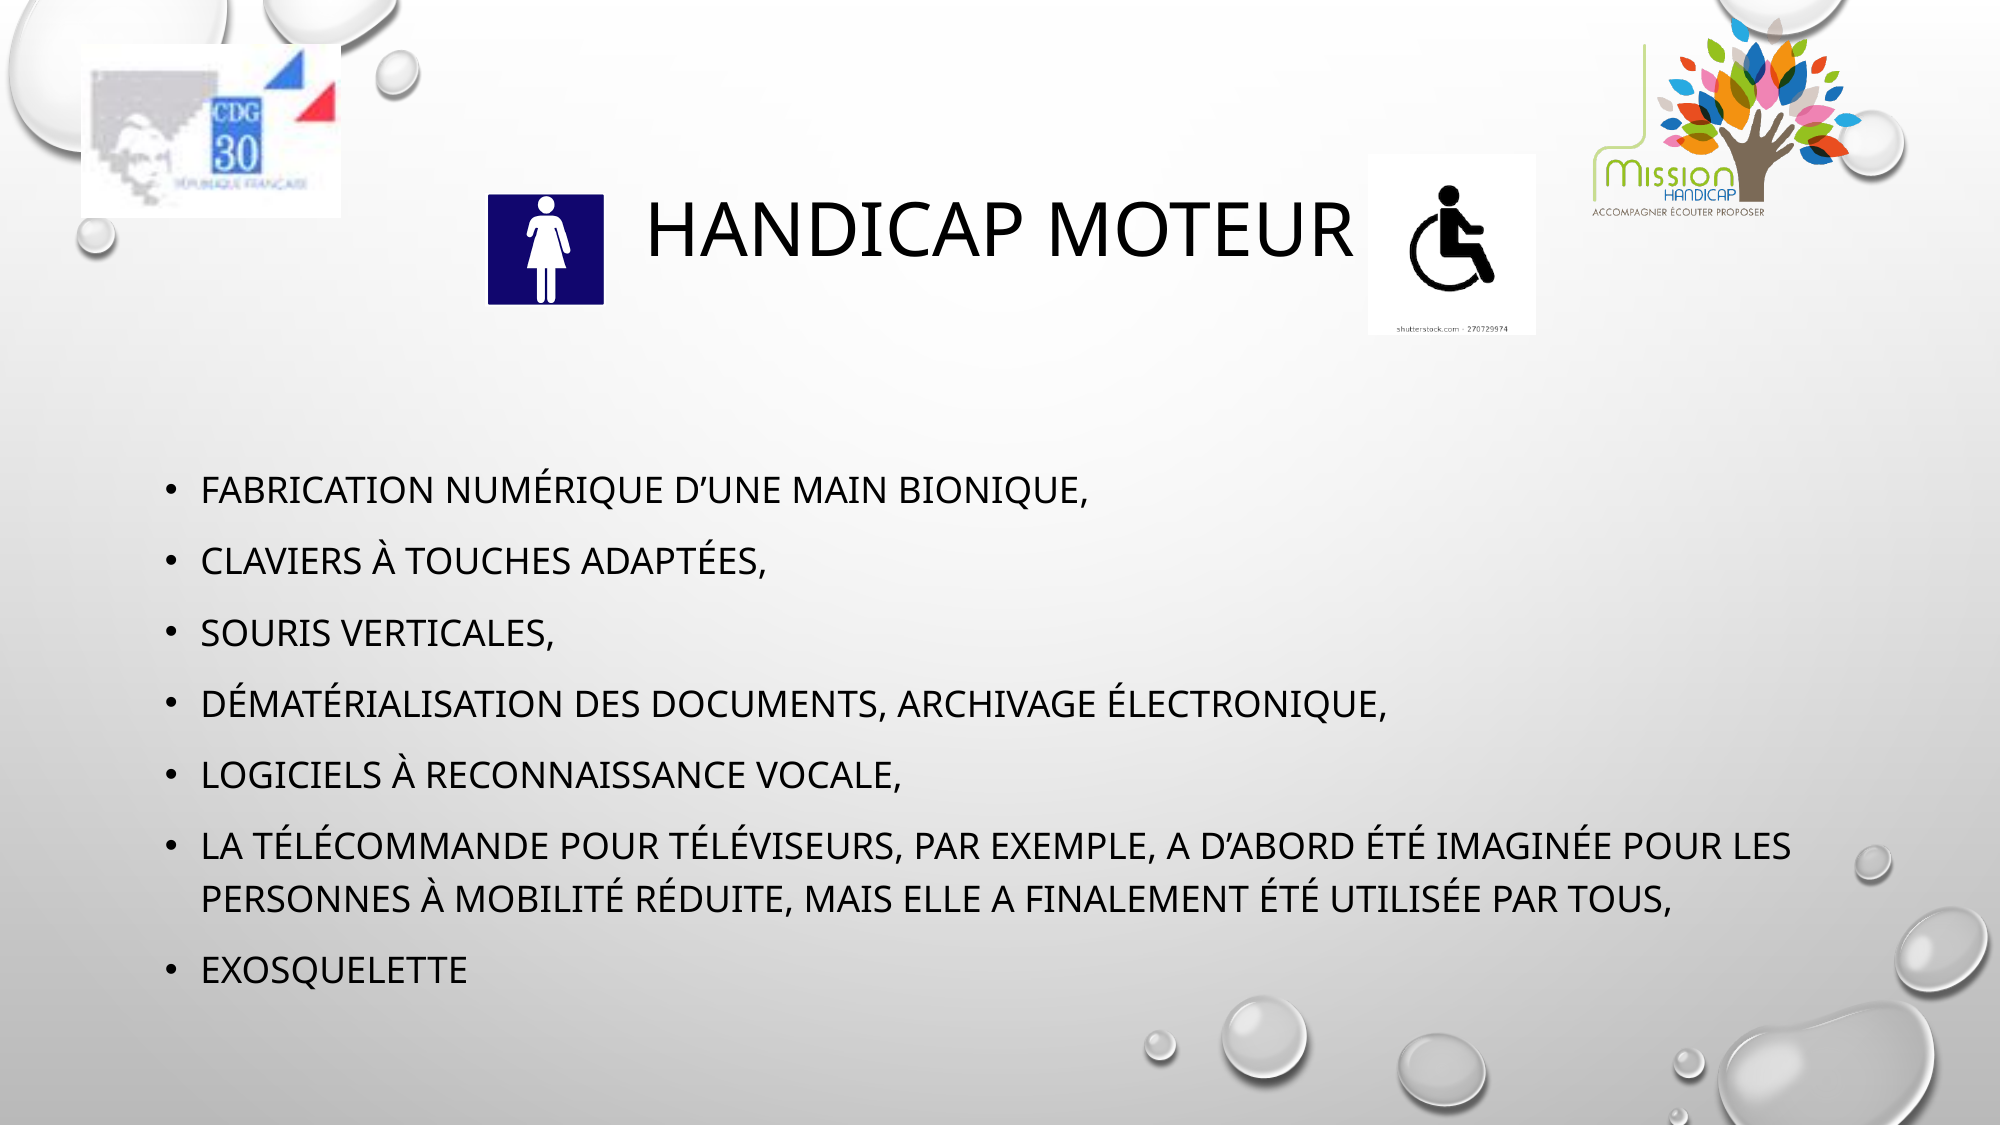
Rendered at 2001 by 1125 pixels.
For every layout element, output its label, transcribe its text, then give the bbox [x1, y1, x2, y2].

picture [0, 0, 2000, 1125]
list Fabrication numérique d’une main bionique, Claviers à touches adaptées, Souris verticales, Dématérialisation des Documents, archivage électronique, Logiciels à reconnaissance vocale, La télécommande pour téléviseurs, par exemple, a d’abord été imaginée pour les personnes à mobilité réduite, mais elle a finalement été utilisée par tous, Exosquelette [149, 388, 1850, 999]
title Handicap moteur [149, 101, 1851, 364]
